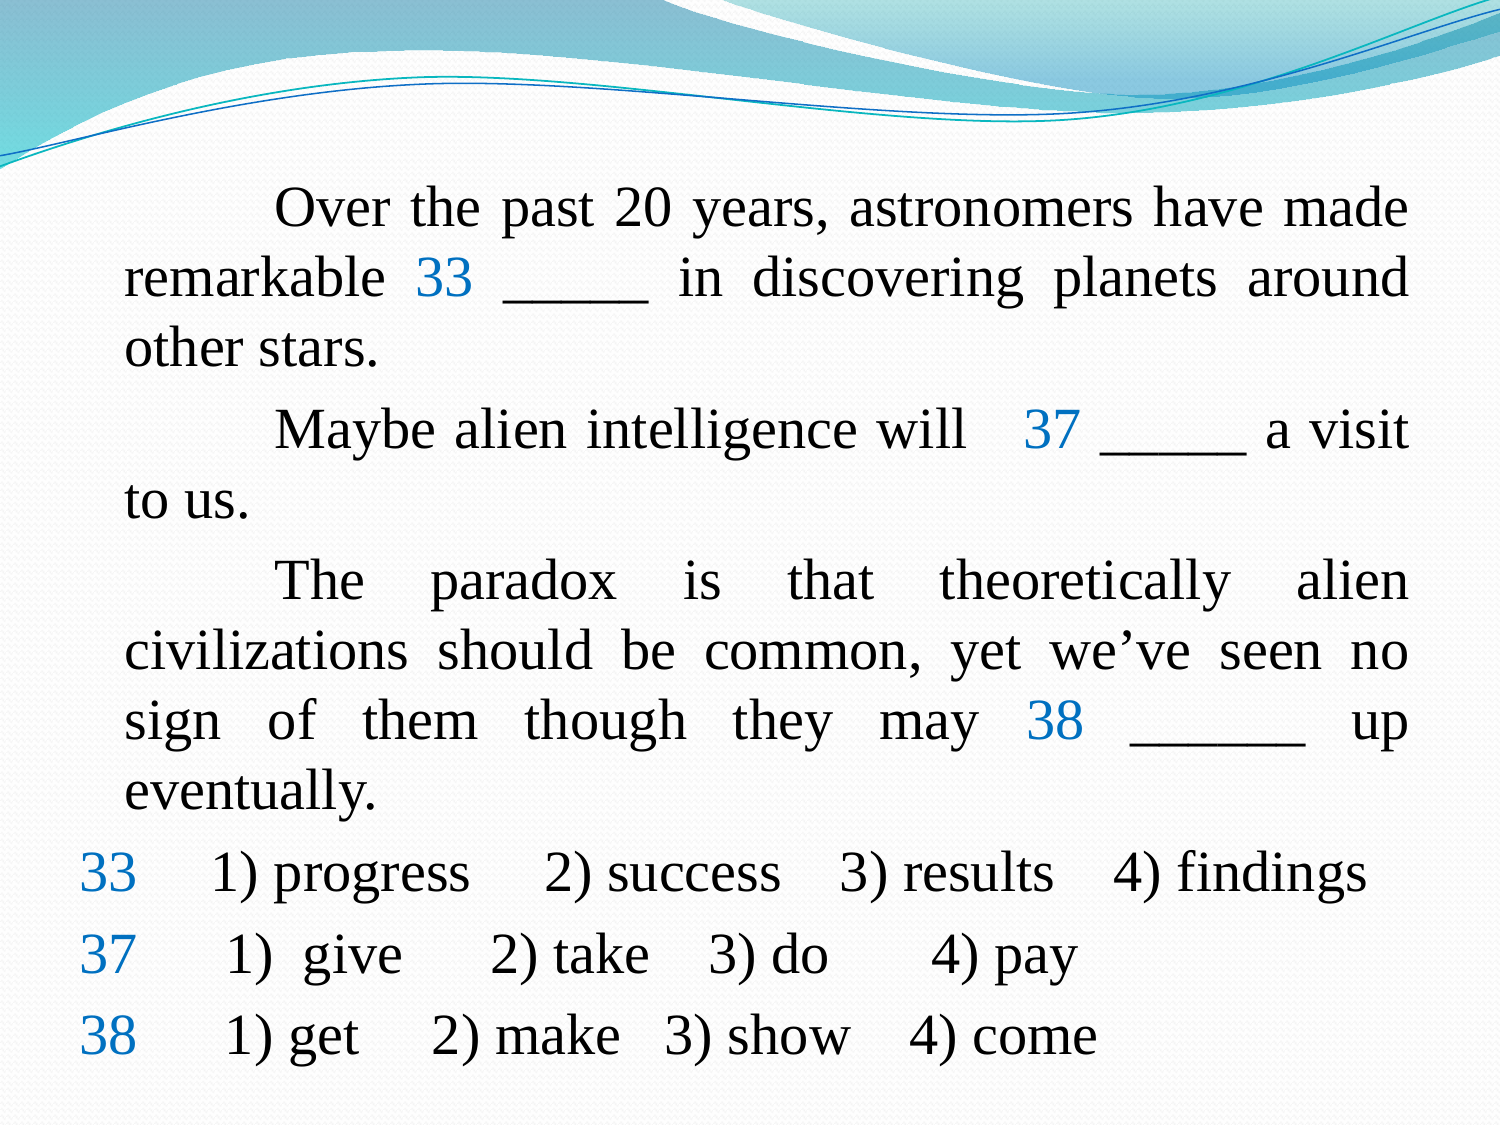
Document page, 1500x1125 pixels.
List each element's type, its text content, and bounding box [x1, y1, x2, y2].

list Over the past 20 years, astronomers have made remarkable 33 _____ in discovering planets around other stars. Maybe alien intelligence will 37 _____ a visit to us. The paradox is that theoretically alien civilizations should be common, yet we’ve seen no sign of them though they may 38 ______ up eventually. 33 1) progress 2) success 3) results 4) findings 37 1) give 2) take 3) do 4) pay 38 1) get 2) make 3) show 4) come [64, 160, 1425, 1038]
